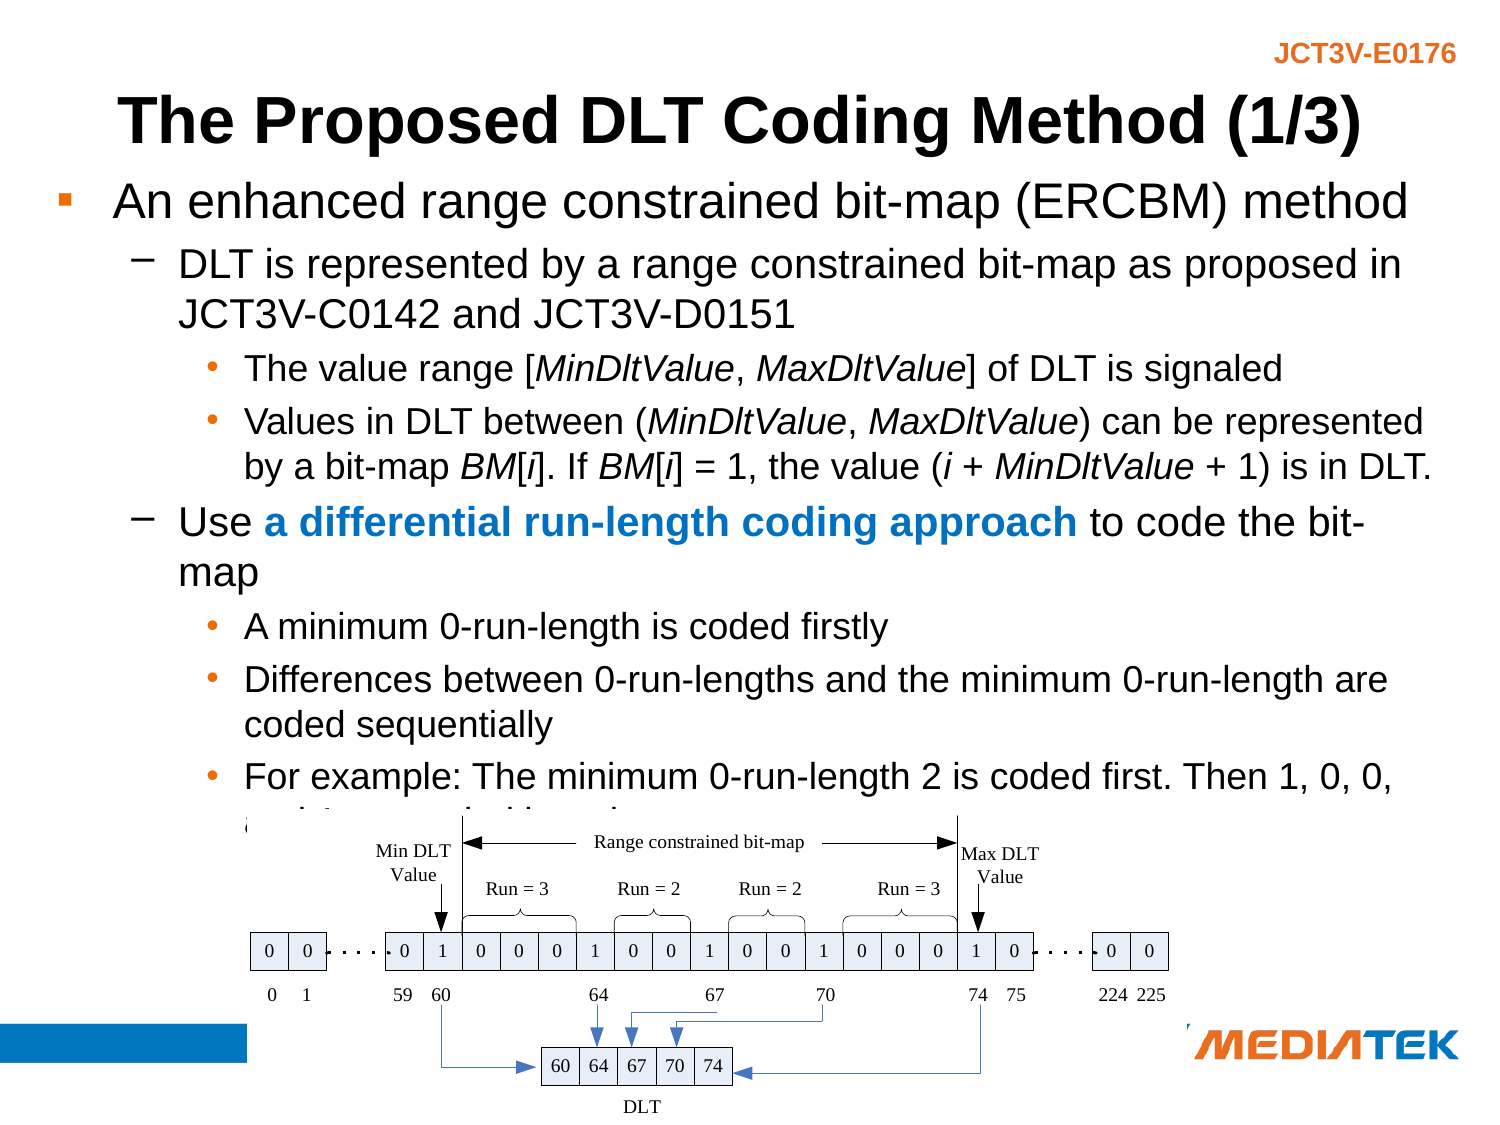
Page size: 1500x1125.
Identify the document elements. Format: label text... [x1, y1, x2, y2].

title The Proposed DLT Coding Method (1/3) [101, 62, 1425, 160]
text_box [246, 808, 1188, 1125]
picture [0, 1023, 246, 1063]
picture [1188, 1023, 1459, 1063]
list An enhanced range constrained bit-map (ERCBM) method DLT is represented by a range constrained bit-map as proposed in JCT3V-C0142 and JCT3V-D0151 The value range [MinDltValue, MaxDltValue] of DLT is signaled Values in DLT between (MinDltValue, MaxDltValue) can be represented by a bit-map BM[i]. If BM[i] = 1, the value (i + MinDltValue + 1) is in DLT. Use a differential run-length coding approach to code the bit-map A minimum 0-run-length is coded firstly Differences between 0-run-lengths and the minimum 0-run-length are coded sequentially For example: The minimum 0-run-length 2 is coded first. Then 1, 0, 0, and 1 are coded in order [41, 160, 1459, 974]
